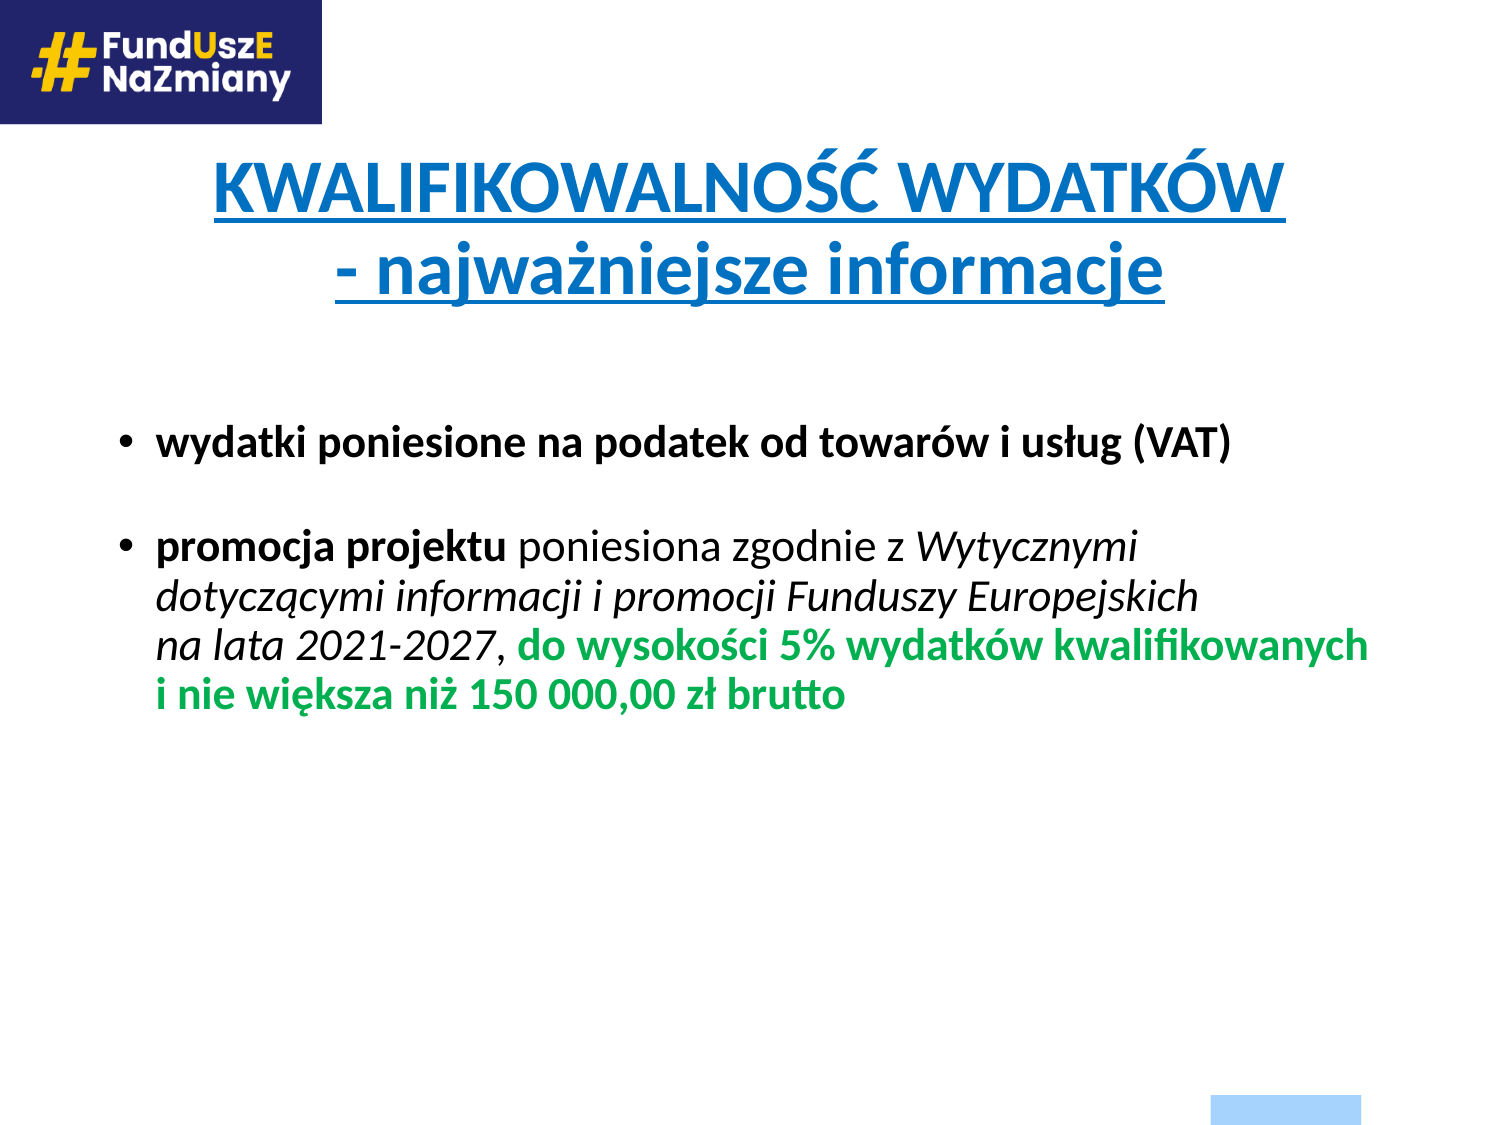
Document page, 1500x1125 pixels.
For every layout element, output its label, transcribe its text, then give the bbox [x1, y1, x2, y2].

list wydatki poniesione na podatek od towarów i usług (VAT) promocja projektu poniesiona zgodnie z Wytycznymi dotyczącymi informacji i promocji Funduszy Europejskich na lata 2021-2027, do wysokości 5% wydatków kwalifikowanych i nie większa niż 150 000,00 zł brutto [103, 337, 1397, 1048]
picture [0, 0, 1500, 1125]
title KWALIFIKOWALNOŚĆ WYDATKÓW - najważniejsze informacje [103, 139, 1397, 319]
